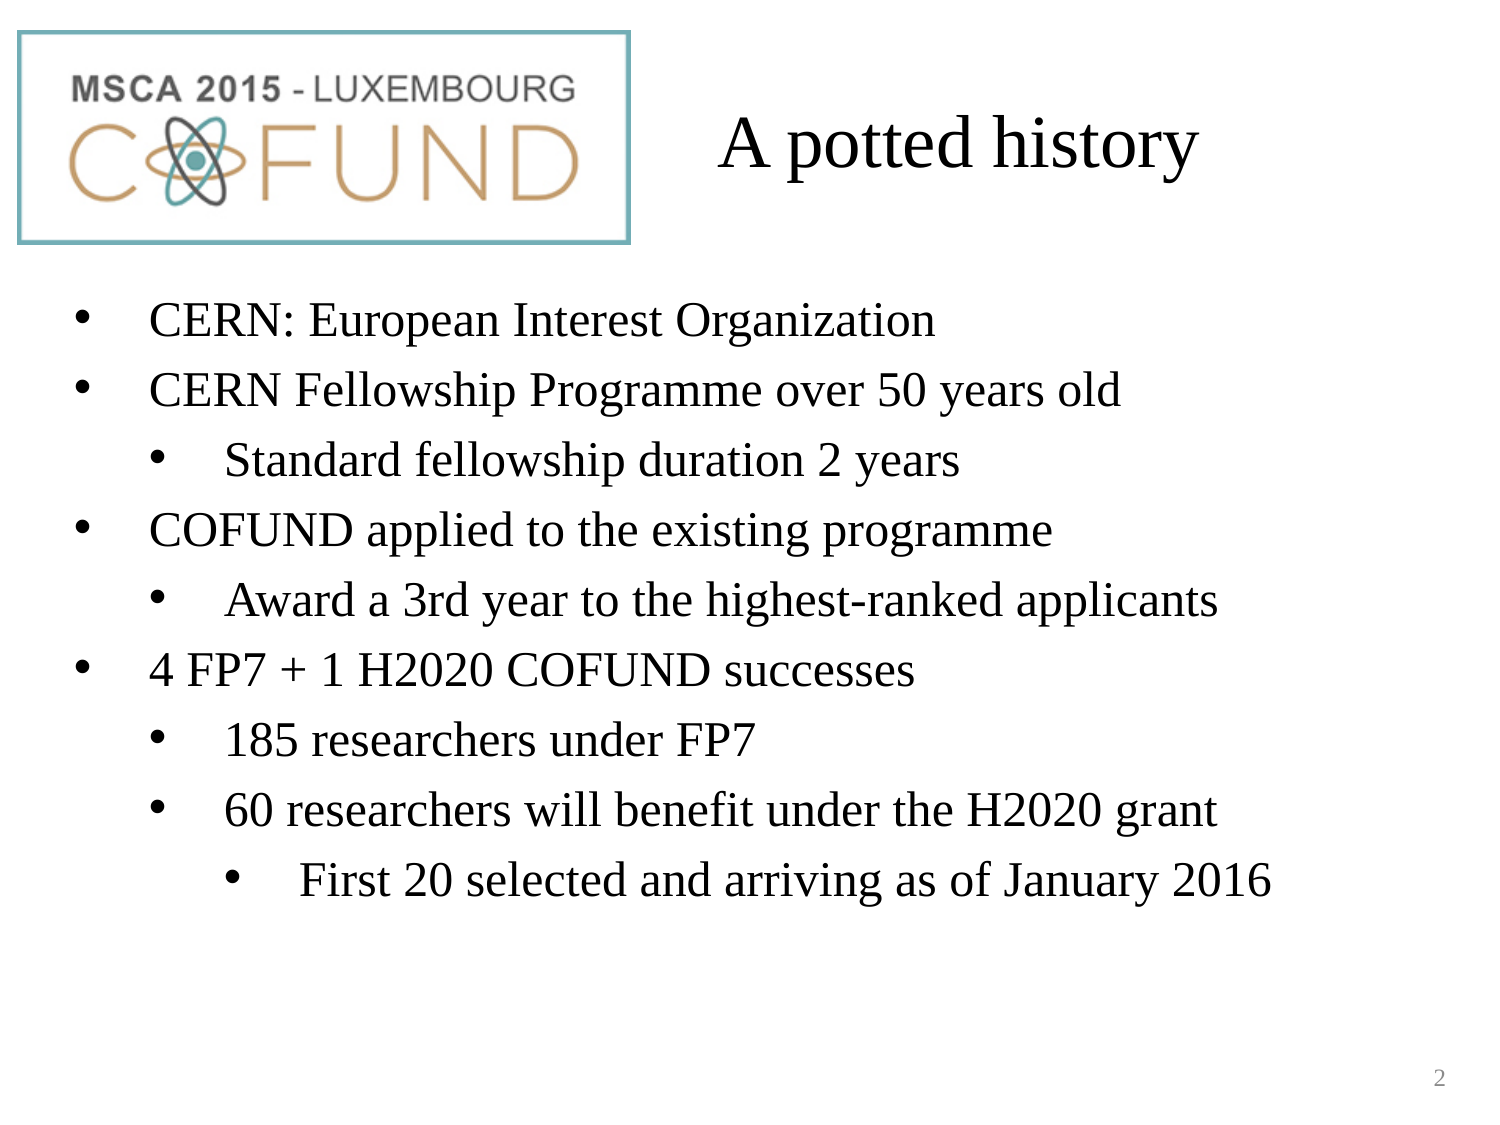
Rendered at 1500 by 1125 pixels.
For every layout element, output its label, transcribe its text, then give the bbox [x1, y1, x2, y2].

footer 2 [986, 1046, 1462, 1107]
subtitle CERN: European Interest Organization CERN Fellowship Programme over 50 years old Standard fellowship duration 2 years COFUND applied to the existing programme Award a 3rd year to the highest-ranked applicants 4 FP7 + 1 H2020 COFUND successes 185 researchers under FP7 60 researchers will benefit under the H2020 grant First 20 selected and arriving as of January 2016 [58, 278, 1483, 1000]
picture [17, 30, 631, 246]
text_box A potted history [702, 30, 1483, 245]
